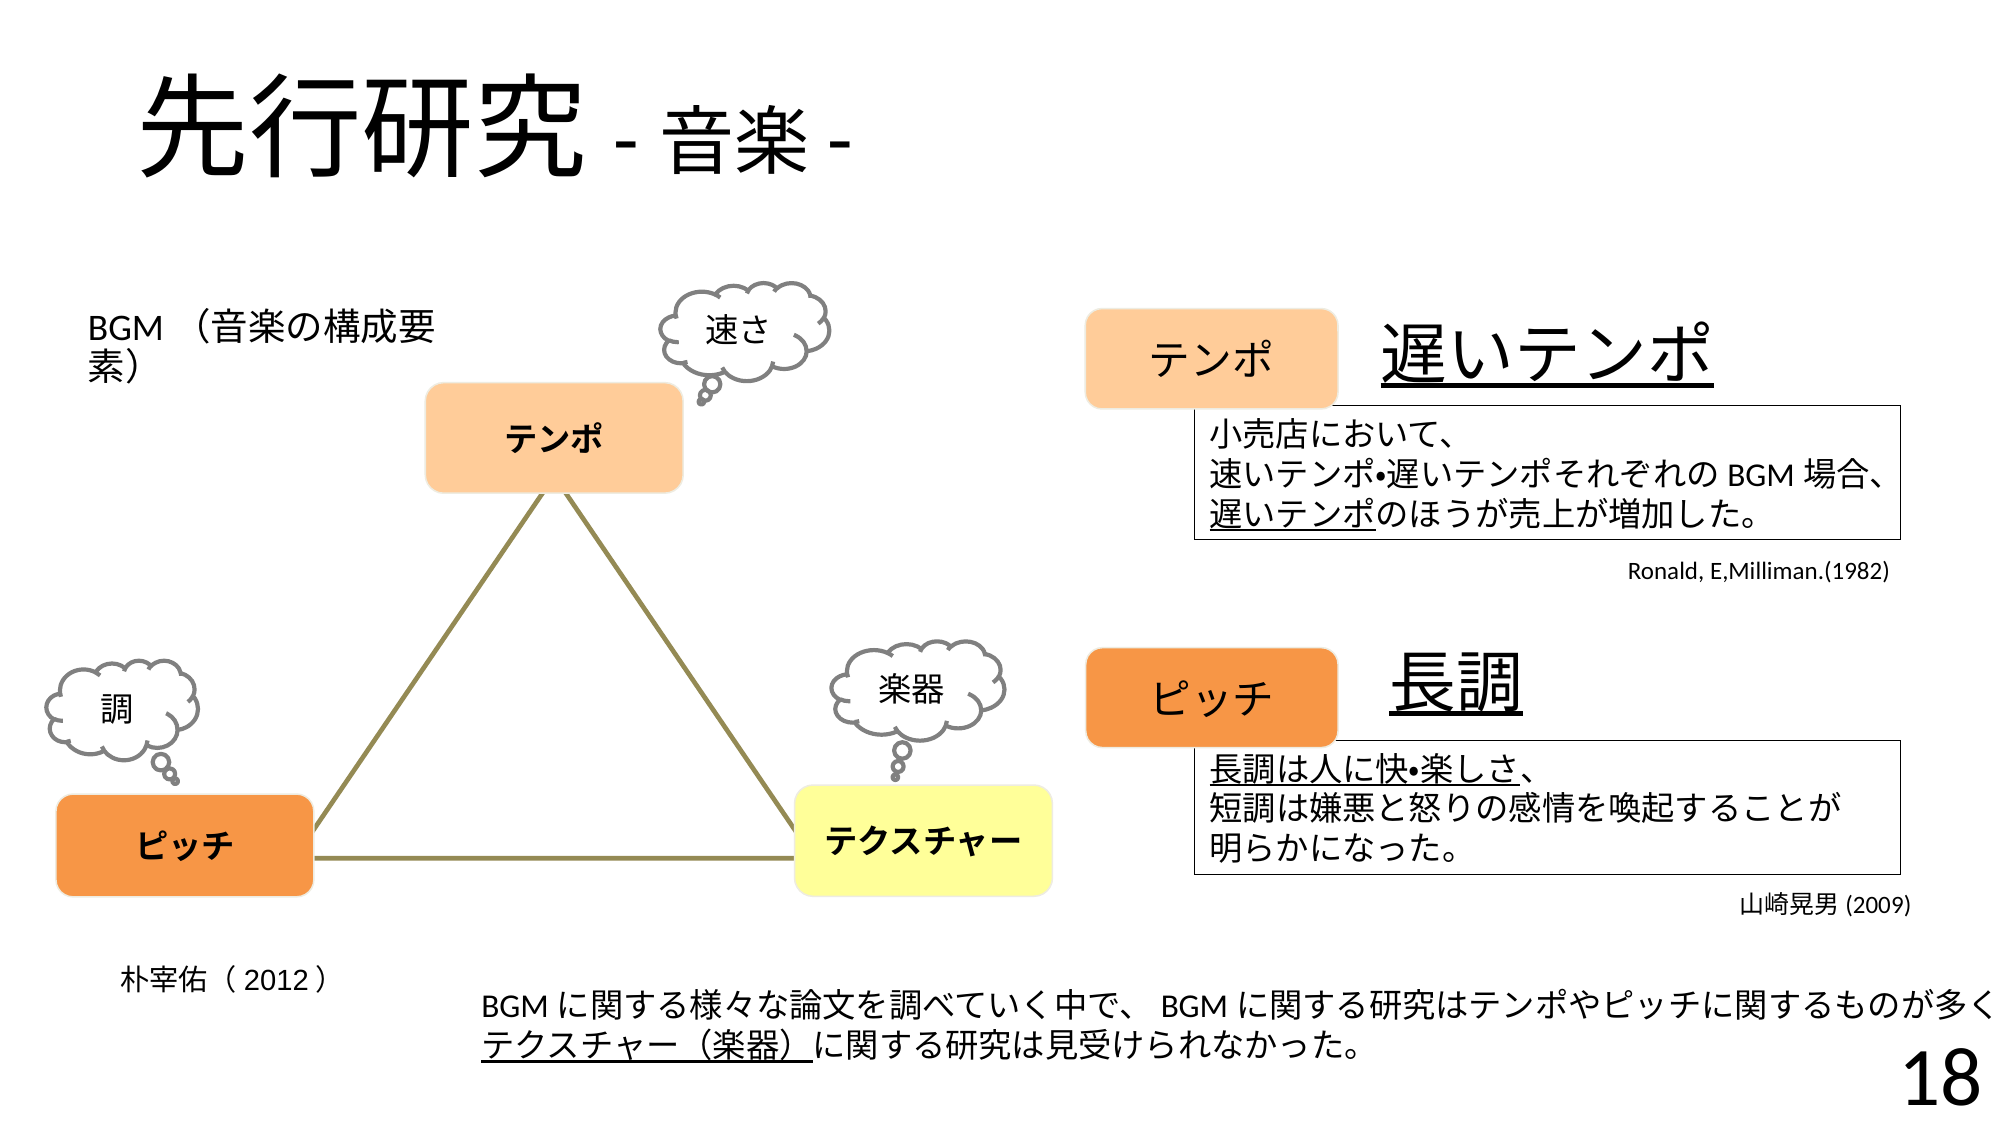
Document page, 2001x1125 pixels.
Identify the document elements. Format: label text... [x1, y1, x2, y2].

text_box 長調 [1374, 631, 1539, 727]
text_box 調 [150, 751, 180, 786]
text_box 速さ [658, 280, 832, 407]
text_box 長調は人に快・楽しさ、 短調は嫌悪と怒りの感情を喚起することが 明らかになった。 [1194, 740, 1901, 875]
text_box BGMに関する様々な論文を調べていく中で、BGMに関する研究はテンポやピッチに関するものが多く、 テクスチャー（楽器）に関する研究は見受けられなかった。 [466, 977, 2000, 1072]
text_box テンポ [1085, 308, 1339, 409]
text_box Ronald, E,Milliman.(1982) [1613, 547, 1912, 593]
text_box [314, 494, 794, 859]
text_box 朴宰佑（2012） [104, 953, 379, 1001]
text_box BGM（音楽の構成要素） [72, 300, 487, 364]
text_box 遅いテンポ [1365, 303, 1730, 399]
text_box ピッチ [1085, 647, 1339, 748]
text_box ピッチ [55, 794, 314, 897]
text_box 山崎晃男(2009) [1724, 880, 1988, 926]
text_box テンポ [425, 382, 684, 494]
text_box 先行研究-音楽- [122, 48, 1374, 198]
text_box 小売店において、 速いテンポ・遅いテンポそれぞれのBGM場合、 遅いテンポのほうが売上が増加した。 [1194, 405, 1901, 540]
text_box テクスチャー [794, 785, 1053, 897]
slide_number 18 [1547, 1072, 1998, 1102]
text_box 楽器 [829, 639, 1007, 783]
text_box 調 [44, 658, 201, 763]
